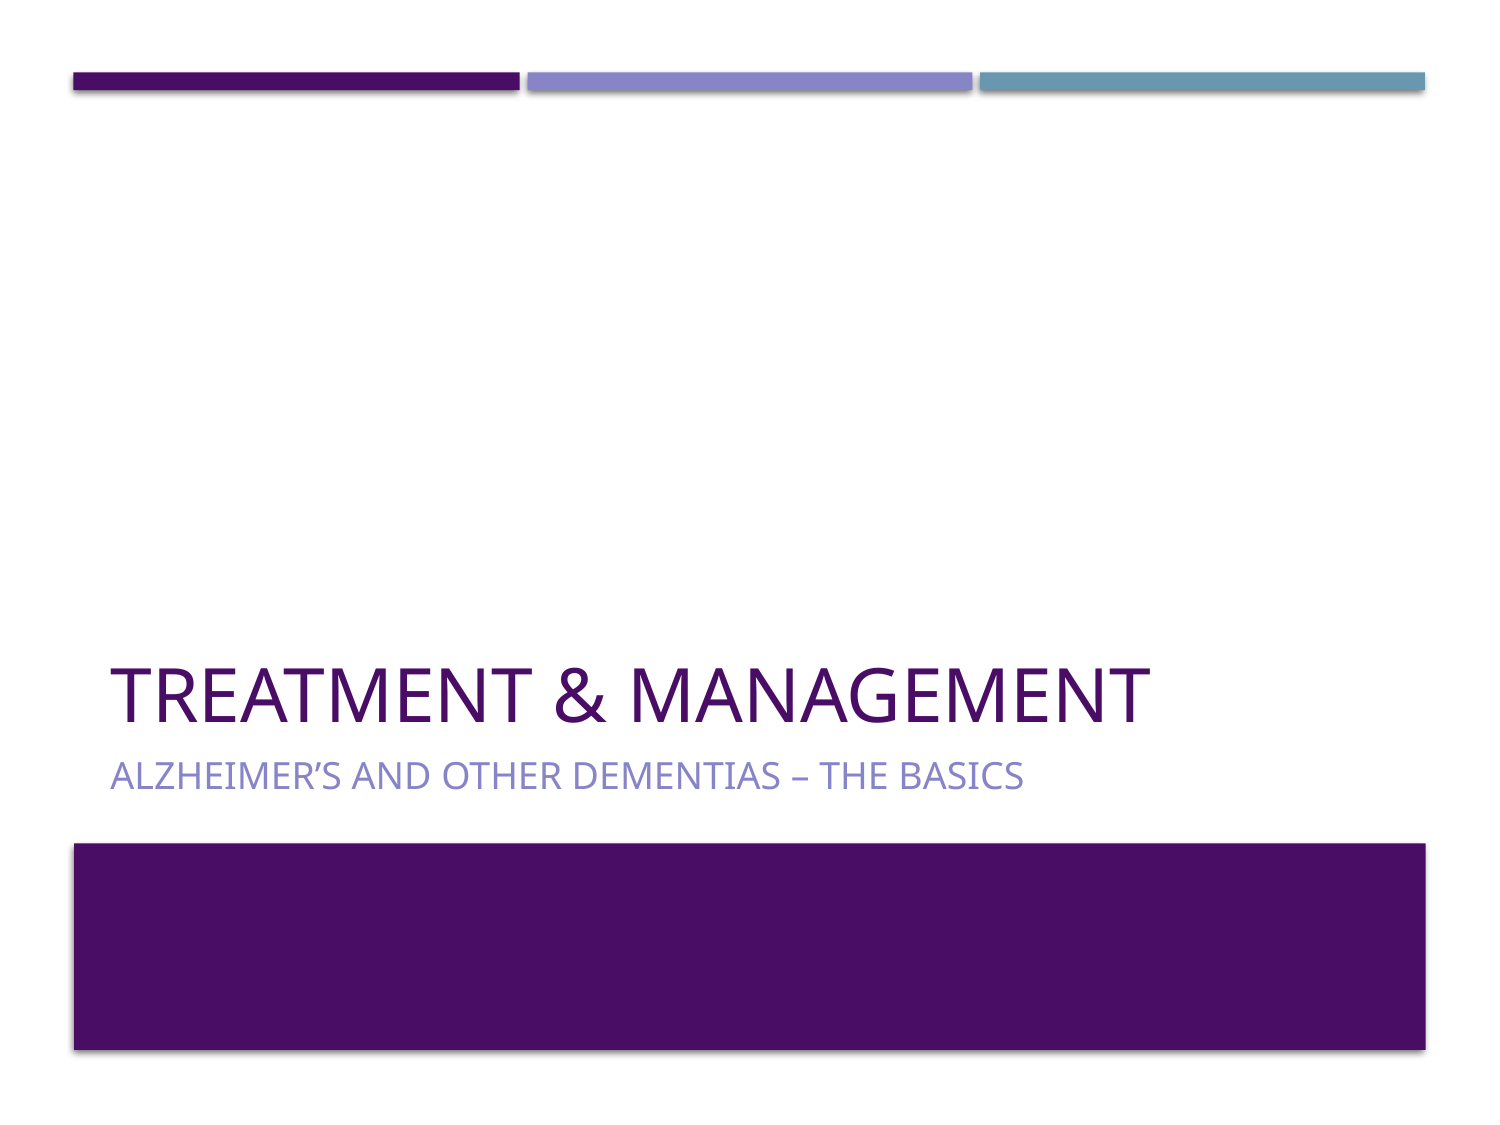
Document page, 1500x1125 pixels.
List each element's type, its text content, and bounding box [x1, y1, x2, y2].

list Alzheimer’s and Other Dementias – The Basics [95, 745, 1406, 844]
title Treatment & Management [95, 498, 1406, 745]
